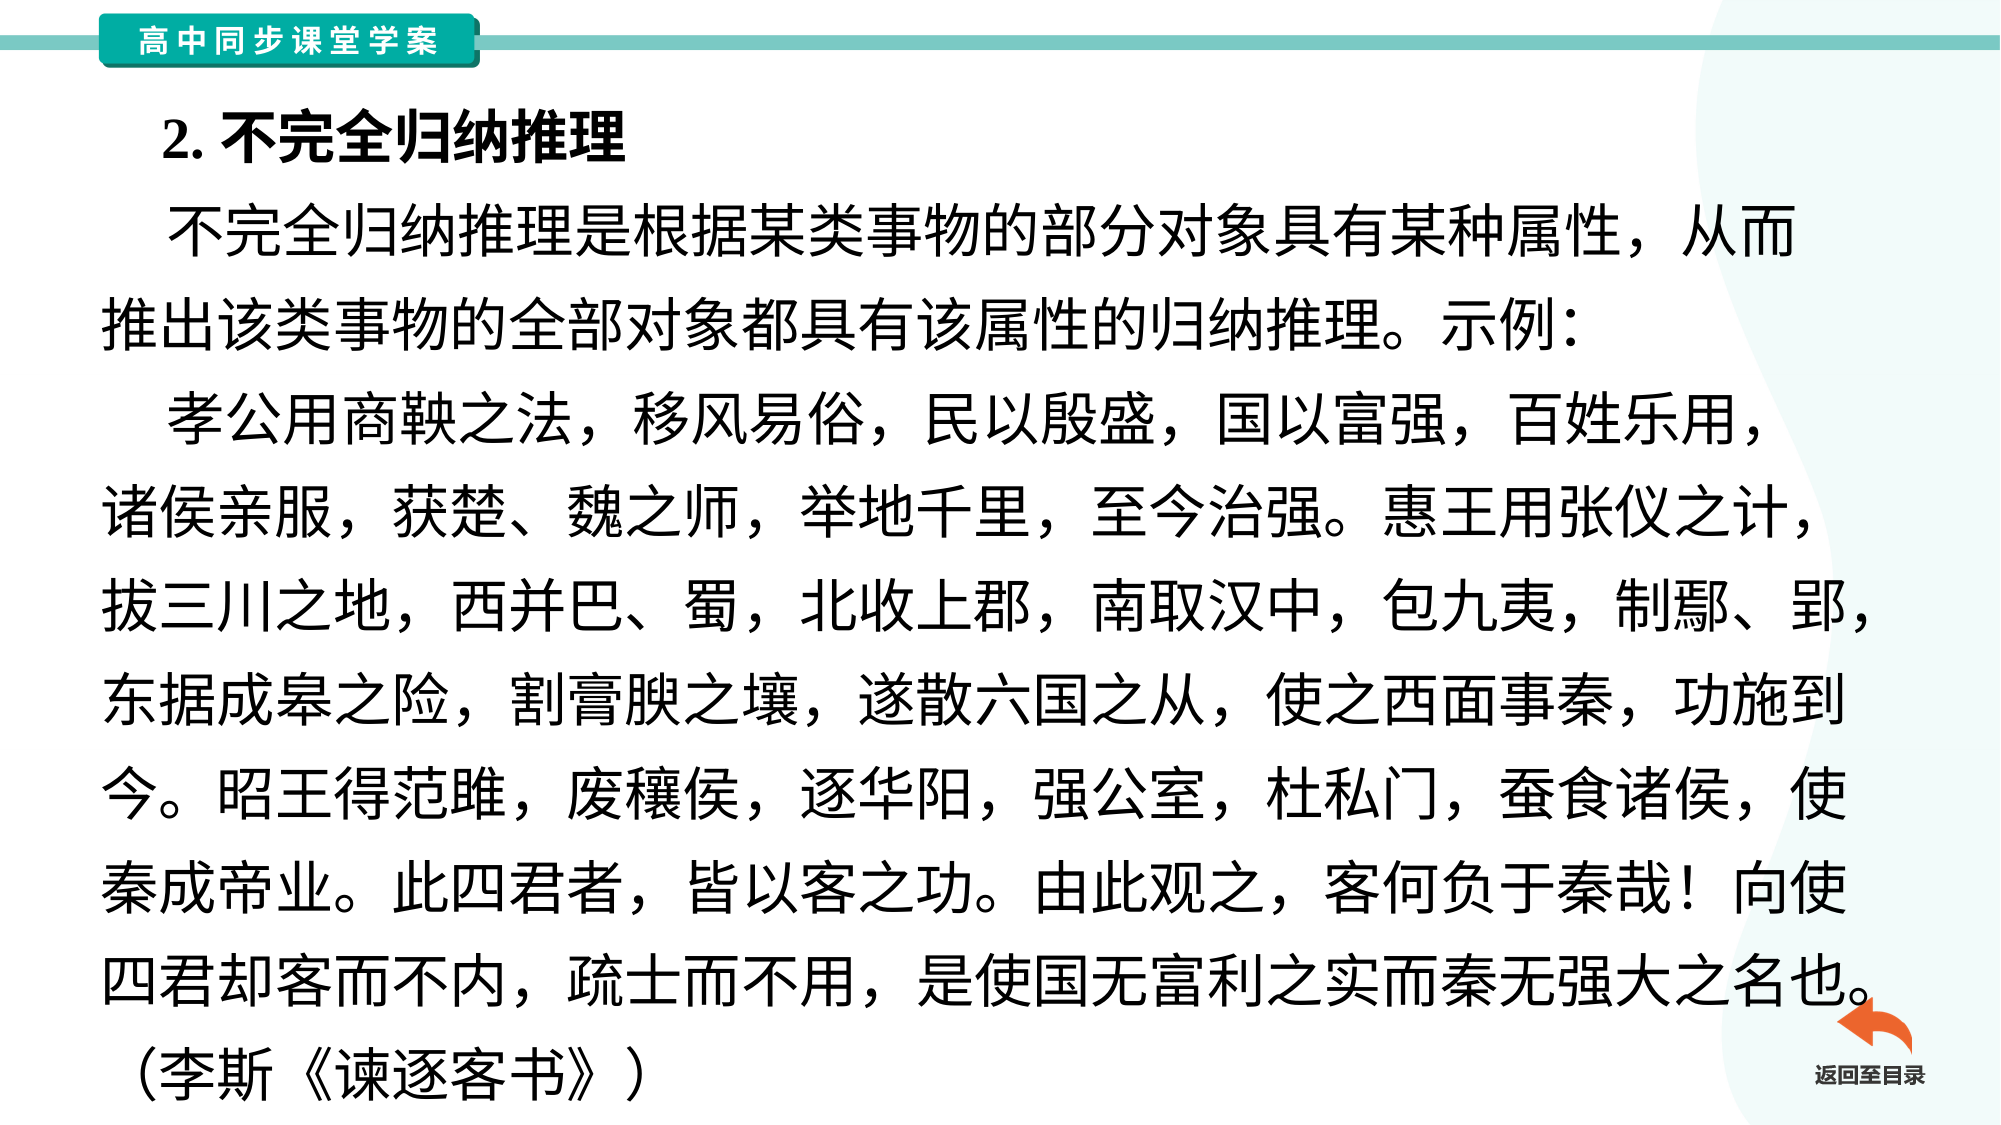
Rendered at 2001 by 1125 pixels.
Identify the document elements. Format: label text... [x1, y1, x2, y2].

text_box 2.不完全归纳推理 不完全归纳推理是根据某类事物的部分对象具有某种属性，从而 推出该类事物的全部对象都具有该属性的归纳推理。示例： 孝公用商鞅之法，移风易俗，民以殷盛，国以富强，百姓乐用， 诸侯亲服，获楚、魏之师，举地千里，至今治强。惠王用张仪之计， 拔三川之地，西并巴、蜀，北收上郡，南取汉中，包九夷，制鄢、郢， 东据成皋之险，割膏腴之壤，遂散六国之从，使之西面事秦，功施到 今。昭王得范雎，废穰侯，逐华阳，强公室，杜私门，蚕食诸侯，使 秦成帝业。此四君者，皆以客之功。由此观之，客何负于秦哉！向使 四君却客而不内，疏士而不用，是使国无富利之实而秦无强大之名也。 （李斯《谏逐客书》） [100, 76, 1899, 1108]
picture [0, 0, 2000, 1125]
